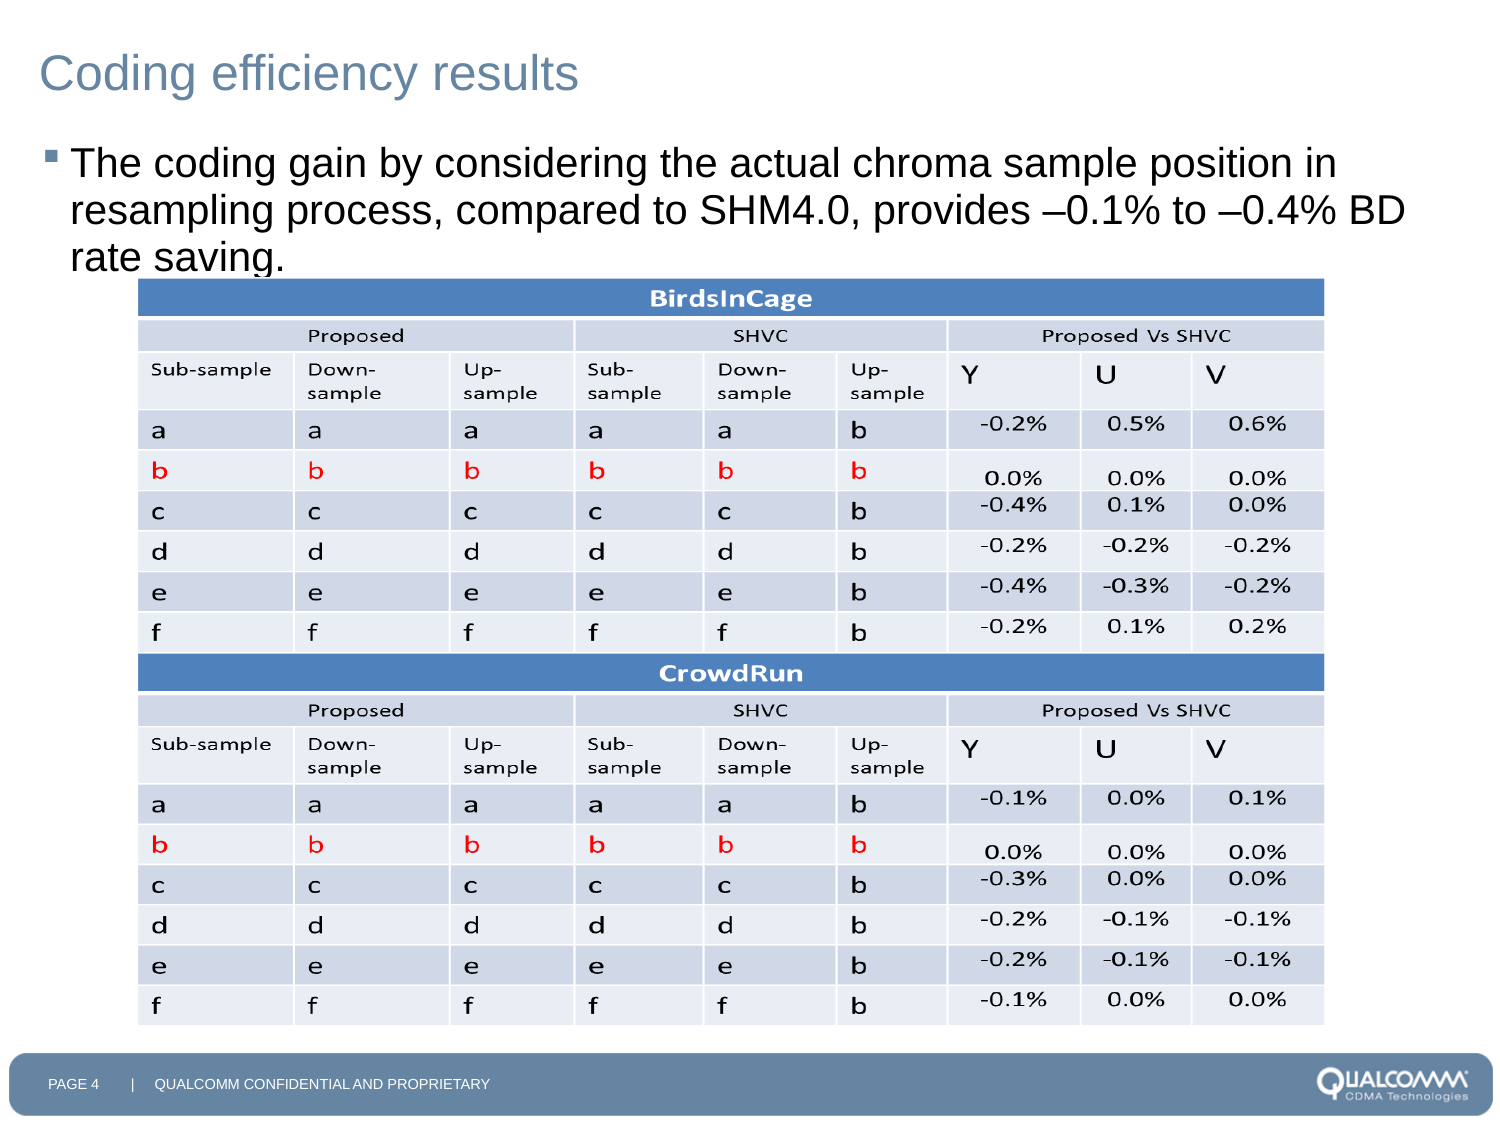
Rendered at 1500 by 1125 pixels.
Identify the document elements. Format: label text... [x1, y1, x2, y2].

picture [137, 274, 1326, 1036]
picture [0, 1048, 1500, 1125]
list The coding gain by considering the actual chroma sample position in resampling process, compared to SHM4.0, provides –0.1% to –0.4% BD rate saving. [26, 131, 1457, 1004]
title Coding efficiency results [23, 44, 1457, 138]
